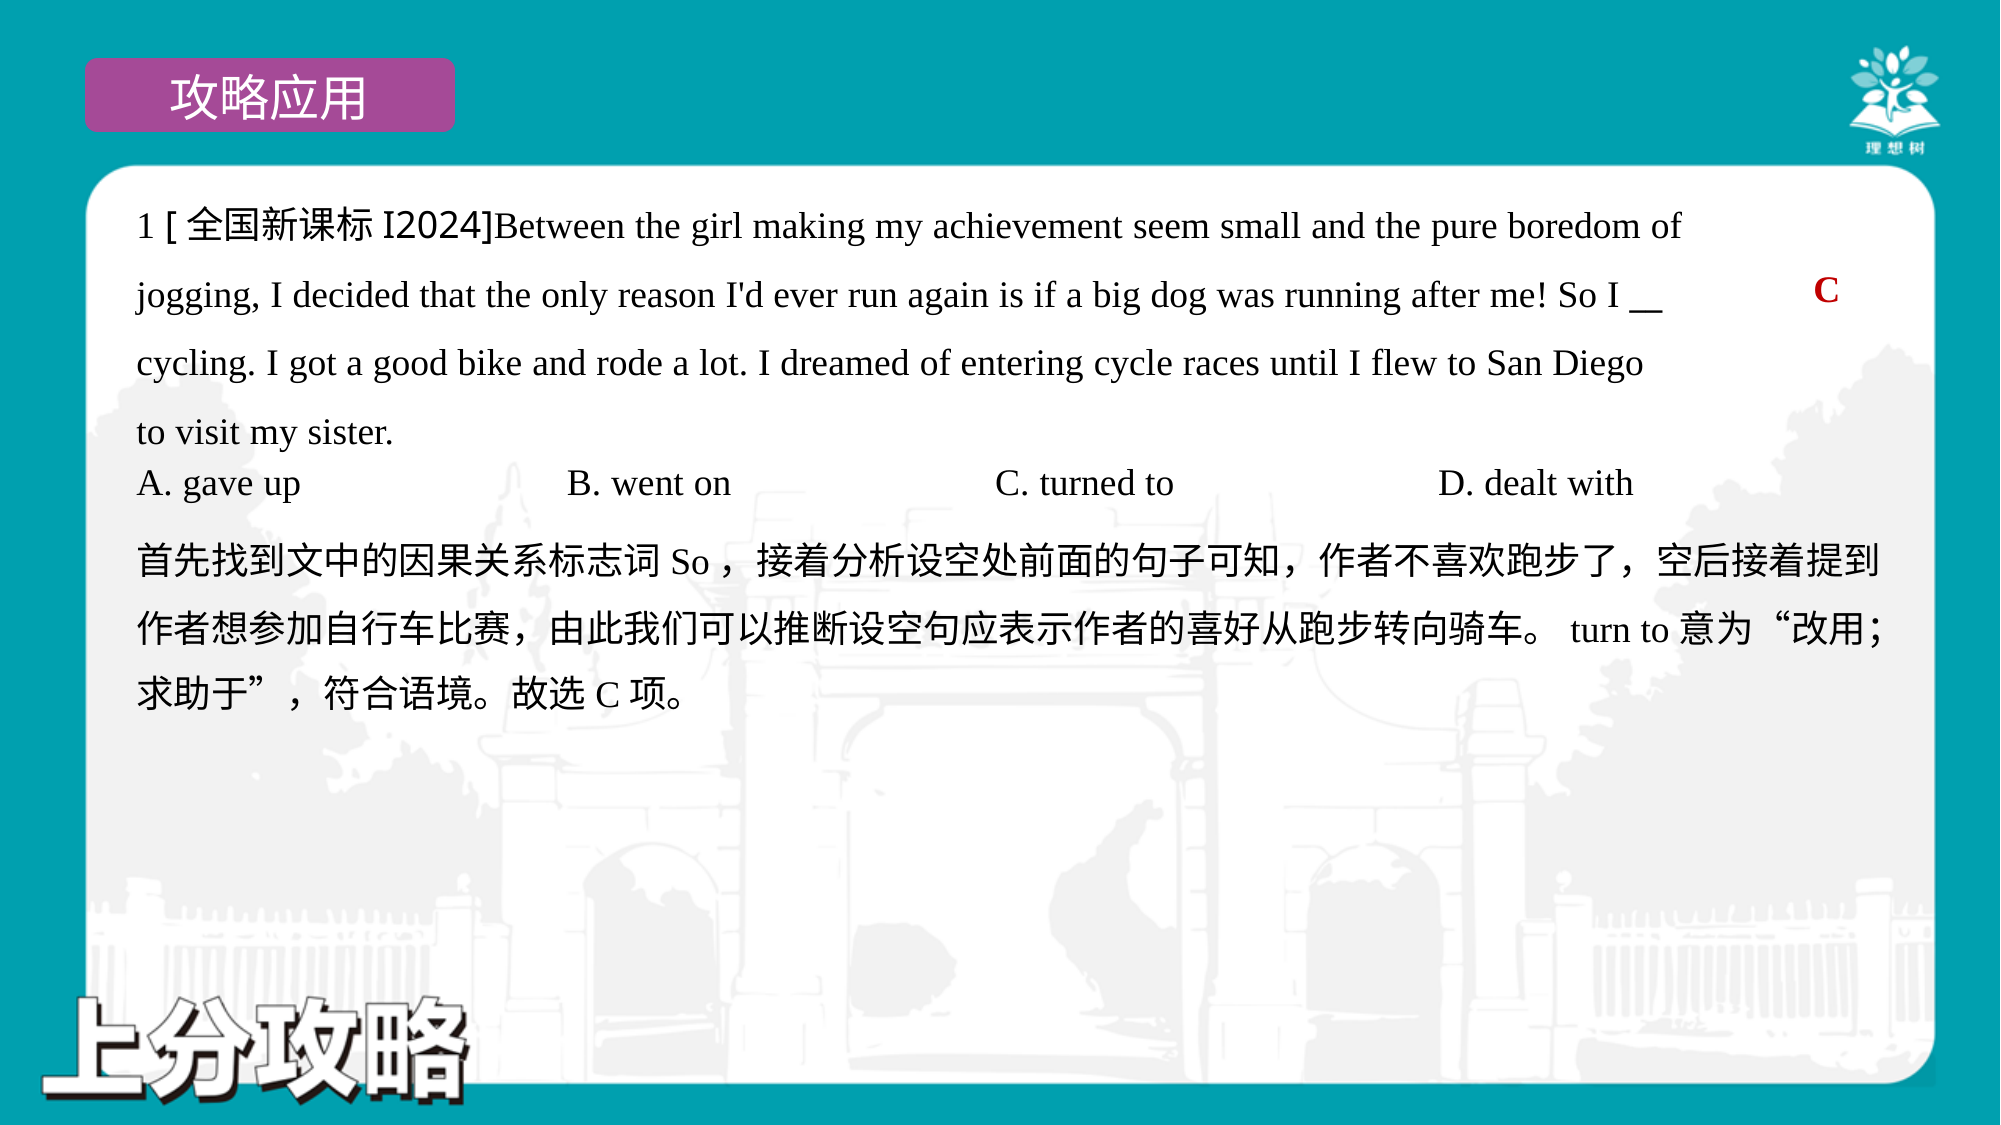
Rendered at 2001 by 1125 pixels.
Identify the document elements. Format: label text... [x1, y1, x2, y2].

text_box 首先找到文中的因果关系标志词So，接着分析设空处前面的句子可知，作者不喜欢跑步了，空后接着提到 作者想参加自行车比赛，由此我们可以推断设空句应表示作者的喜好从跑步转向骑车。turn to意为“改用； 求助于”，符合语境。故选C项。 [136, 512, 1865, 708]
text_box 1 [全国新课标I2024]Between the girl making my achievement seem small and the pure boredom of jogging, I decided that the only reason I'd ever run again is if a big dog was running after me! So I __ cycling. I got a good bike and rode a lot. I dreamed of entering cycle races until I flew to San Diego to visit my sister. [136, 177, 1865, 373]
text_box C [1799, 240, 1854, 303]
picture [0, 0, 2000, 1125]
text_box A. gave up B. went on C. turned to D. dealt with [136, 436, 1865, 496]
